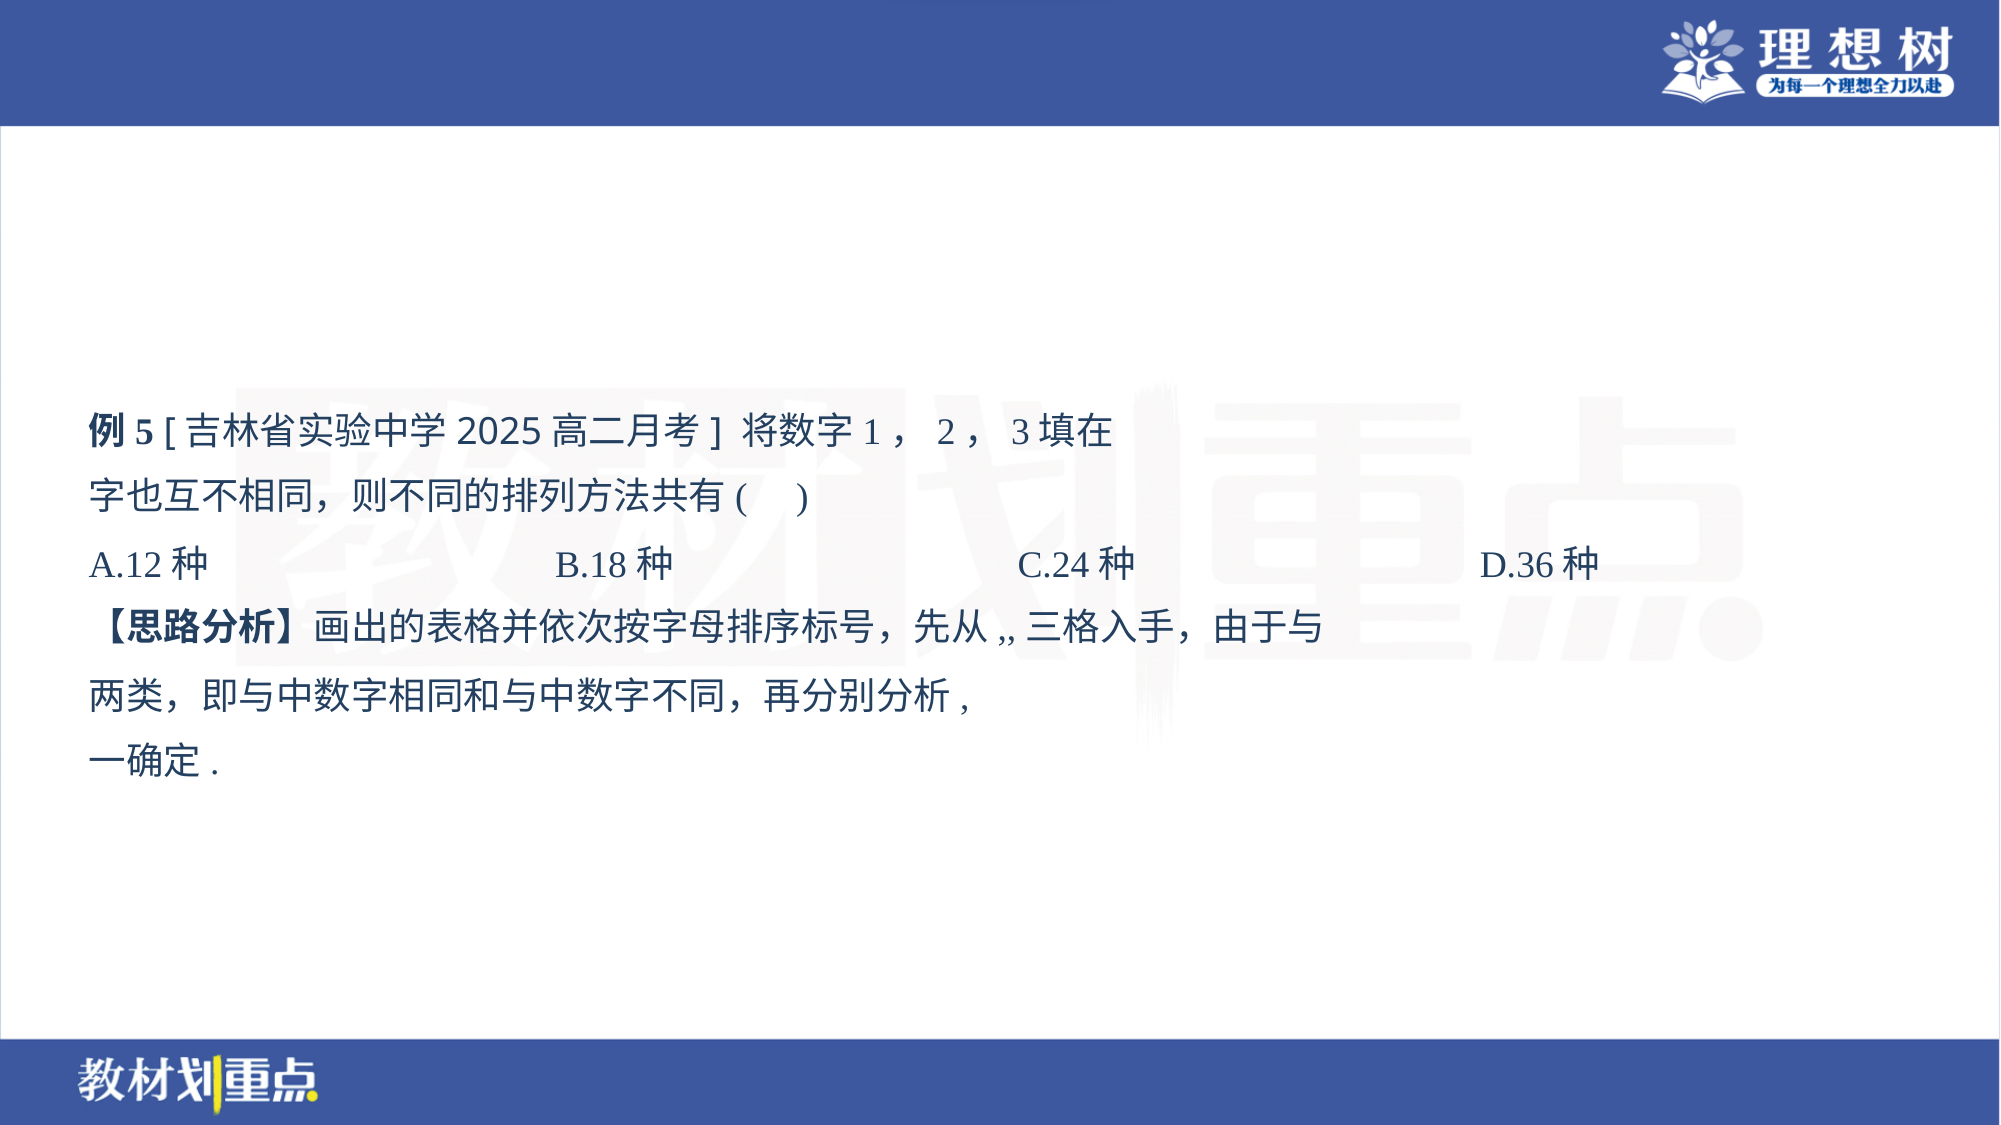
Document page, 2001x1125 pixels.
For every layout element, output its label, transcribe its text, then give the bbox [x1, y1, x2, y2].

picture [0, 0, 2000, 1125]
text_box A.12种 B.18种 C.24种 D.36种 [88, 518, 1911, 578]
